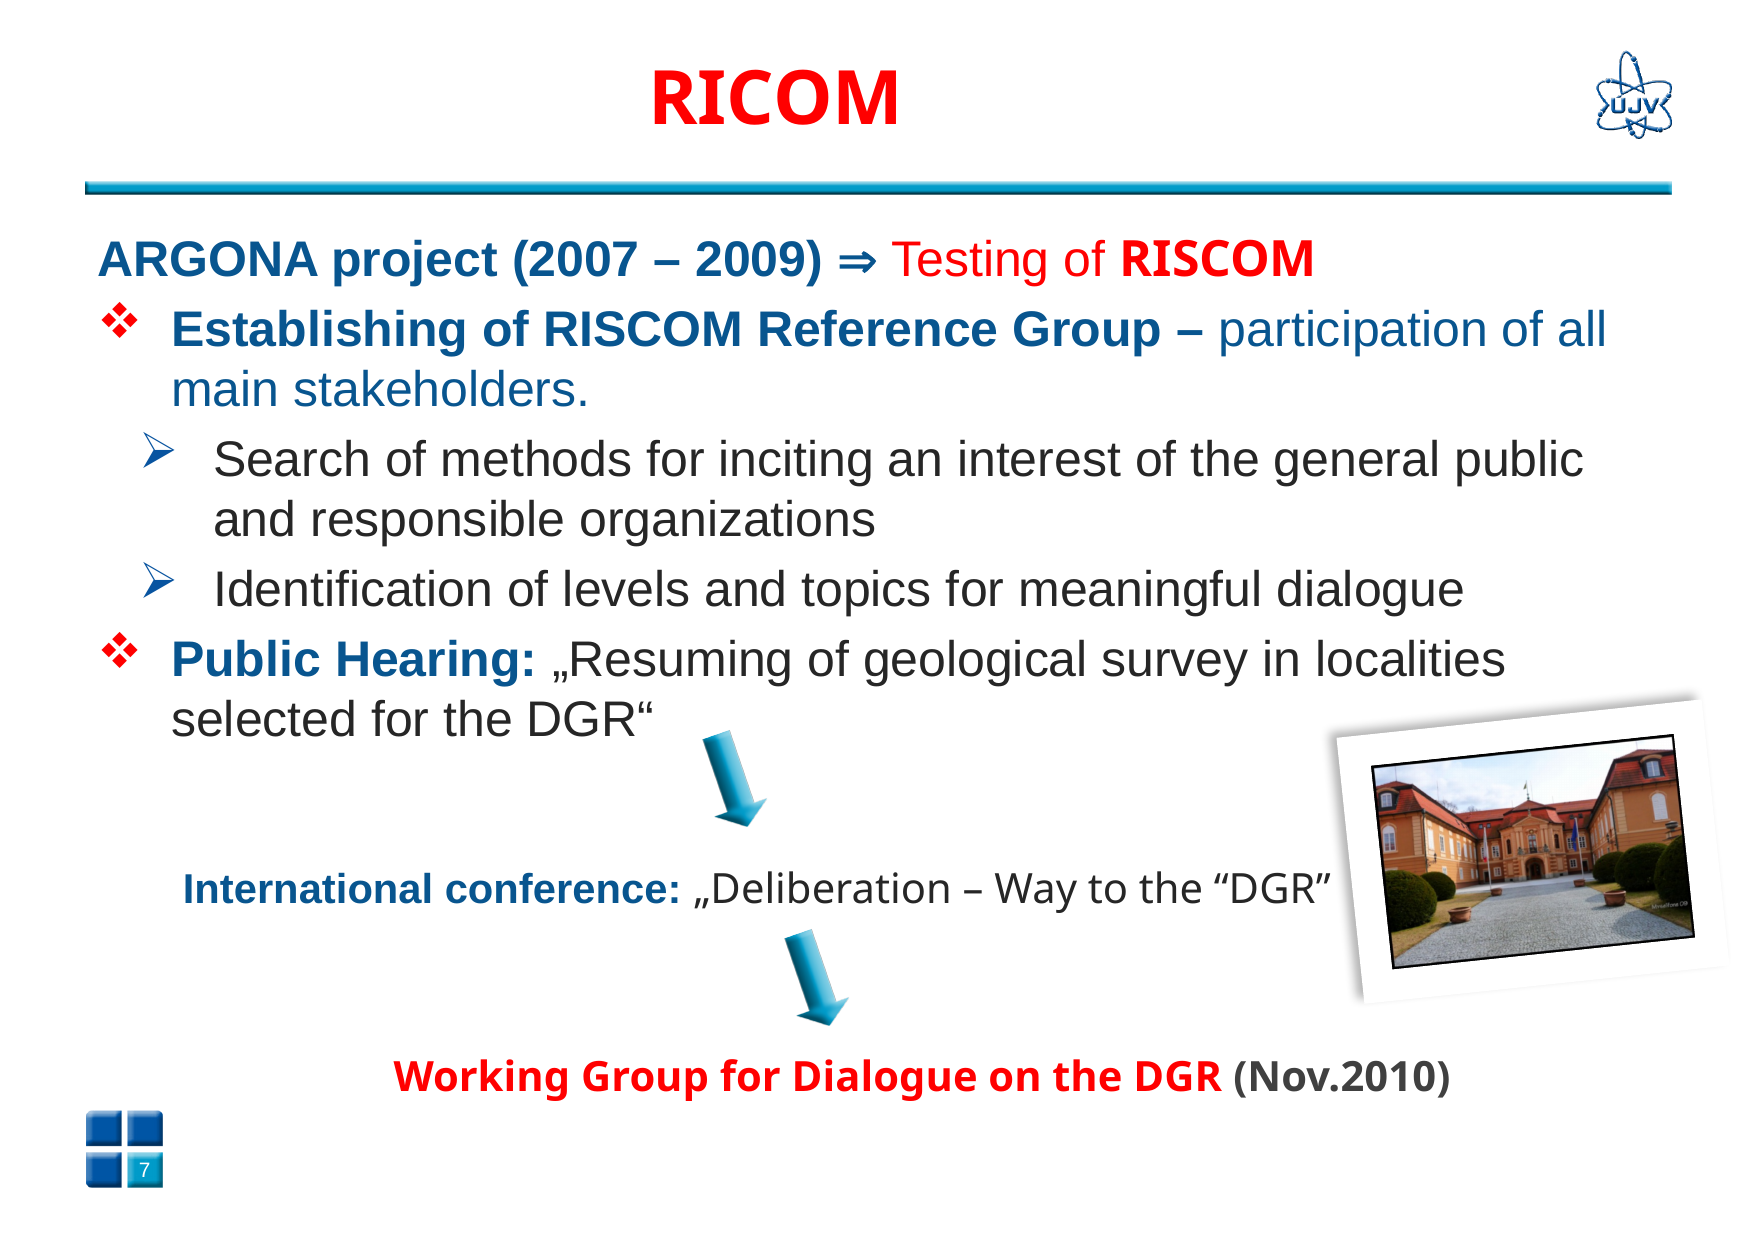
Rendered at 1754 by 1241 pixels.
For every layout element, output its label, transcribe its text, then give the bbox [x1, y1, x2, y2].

text_box Working Group for Dialogue on the DGR (Nov.2010) [378, 1042, 1475, 1107]
picture [715, 726, 781, 826]
picture [85, 181, 1672, 191]
list ARGONA project (2007 – 2009)  Testing of RISCOM Establishing of RISCOM Reference Group – participation of all main stakeholders. Search of methods for inciting an interest of the general public and responsible organizations Identification of levels and topics for meaningful dialogue Public Hearing: „Resuming of geological survey in localities selected for the DGR“ [87, 221, 1667, 844]
picture [806, 951, 863, 1025]
text_box International conference: „Deliberation – Way to the “DGR” [168, 854, 1393, 982]
picture [683, 740, 744, 835]
picture [1596, 50, 1672, 139]
title RICOM [85, 29, 1468, 160]
picture [85, 1110, 163, 1188]
picture [765, 951, 826, 1034]
picture [1380, 734, 1695, 969]
slide_number 6 [115, 1135, 175, 1202]
